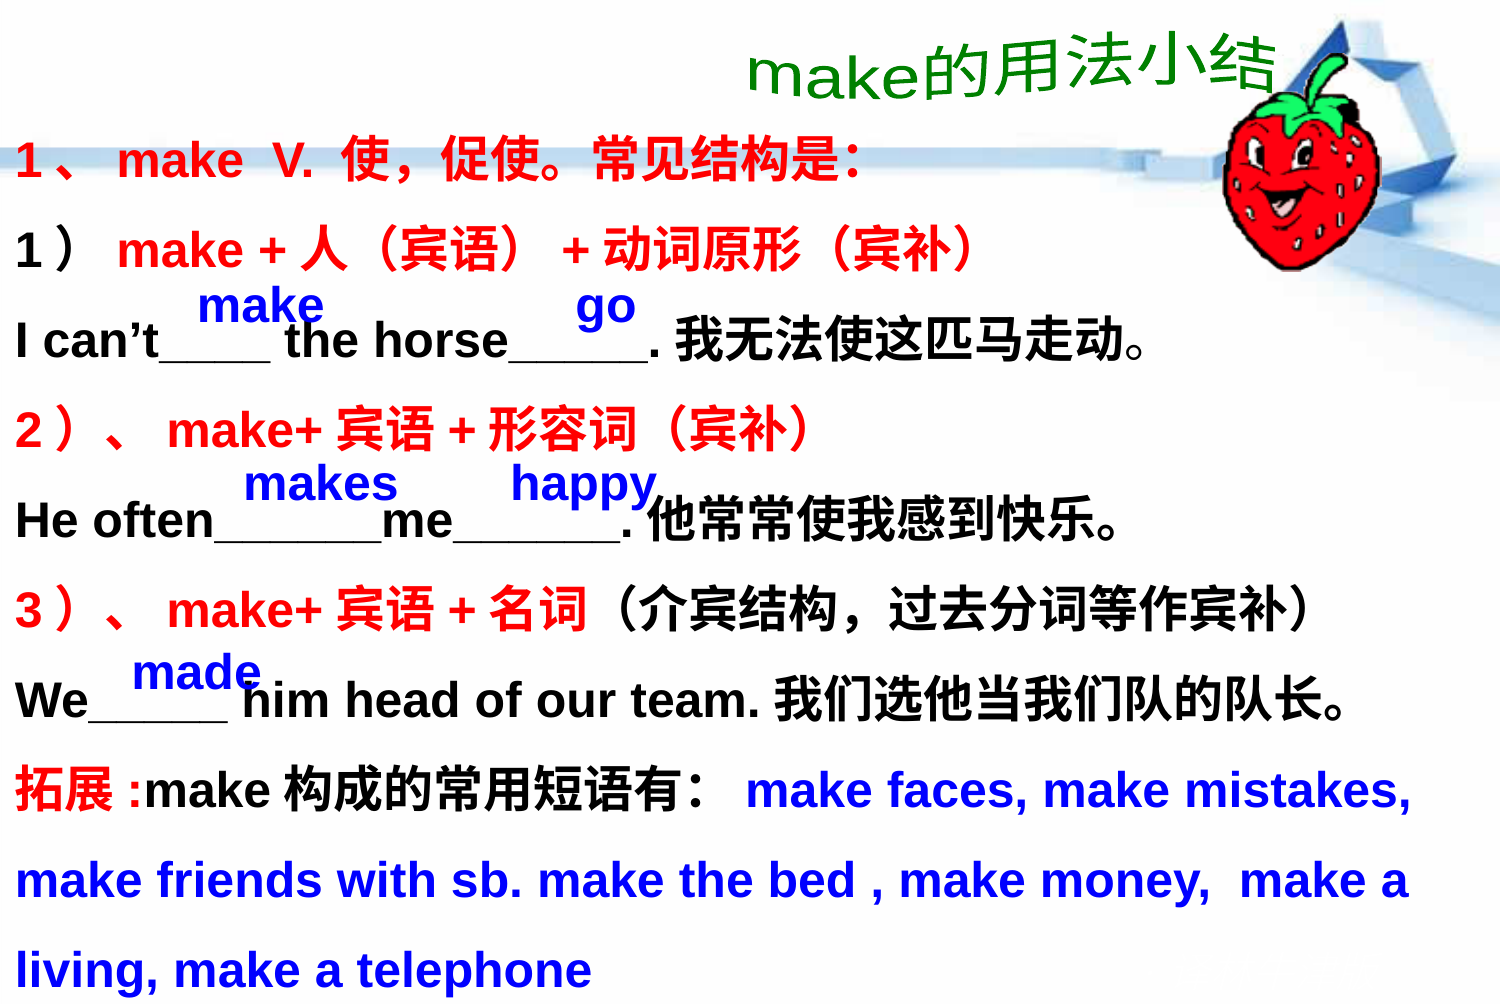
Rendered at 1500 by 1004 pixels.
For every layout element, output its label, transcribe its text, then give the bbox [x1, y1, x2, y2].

text_box 1、make V. 使，促使。常见结构是： 1）make +人（宾语）+动词原形（宾补） I can’t____ the horse_____.我无法使这匹马走动。 2）、make+宾语+形容词（宾补） He often______me______.他常常使我感到快乐。 3）、make+宾语+名词（介宾结构，过去分词等作宾补） We_____ him head of our team.我们选他当我们队的队长。 拓展:make构成的常用短语有：make faces, make mistakes, make friends with sb. make the bed , make money, make a living, make a telephone [0, 89, 1500, 1004]
text_box make go [182, 265, 653, 341]
text_box makes happy [228, 442, 673, 518]
picture [0, 0, 1500, 272]
text_box made [116, 631, 277, 707]
